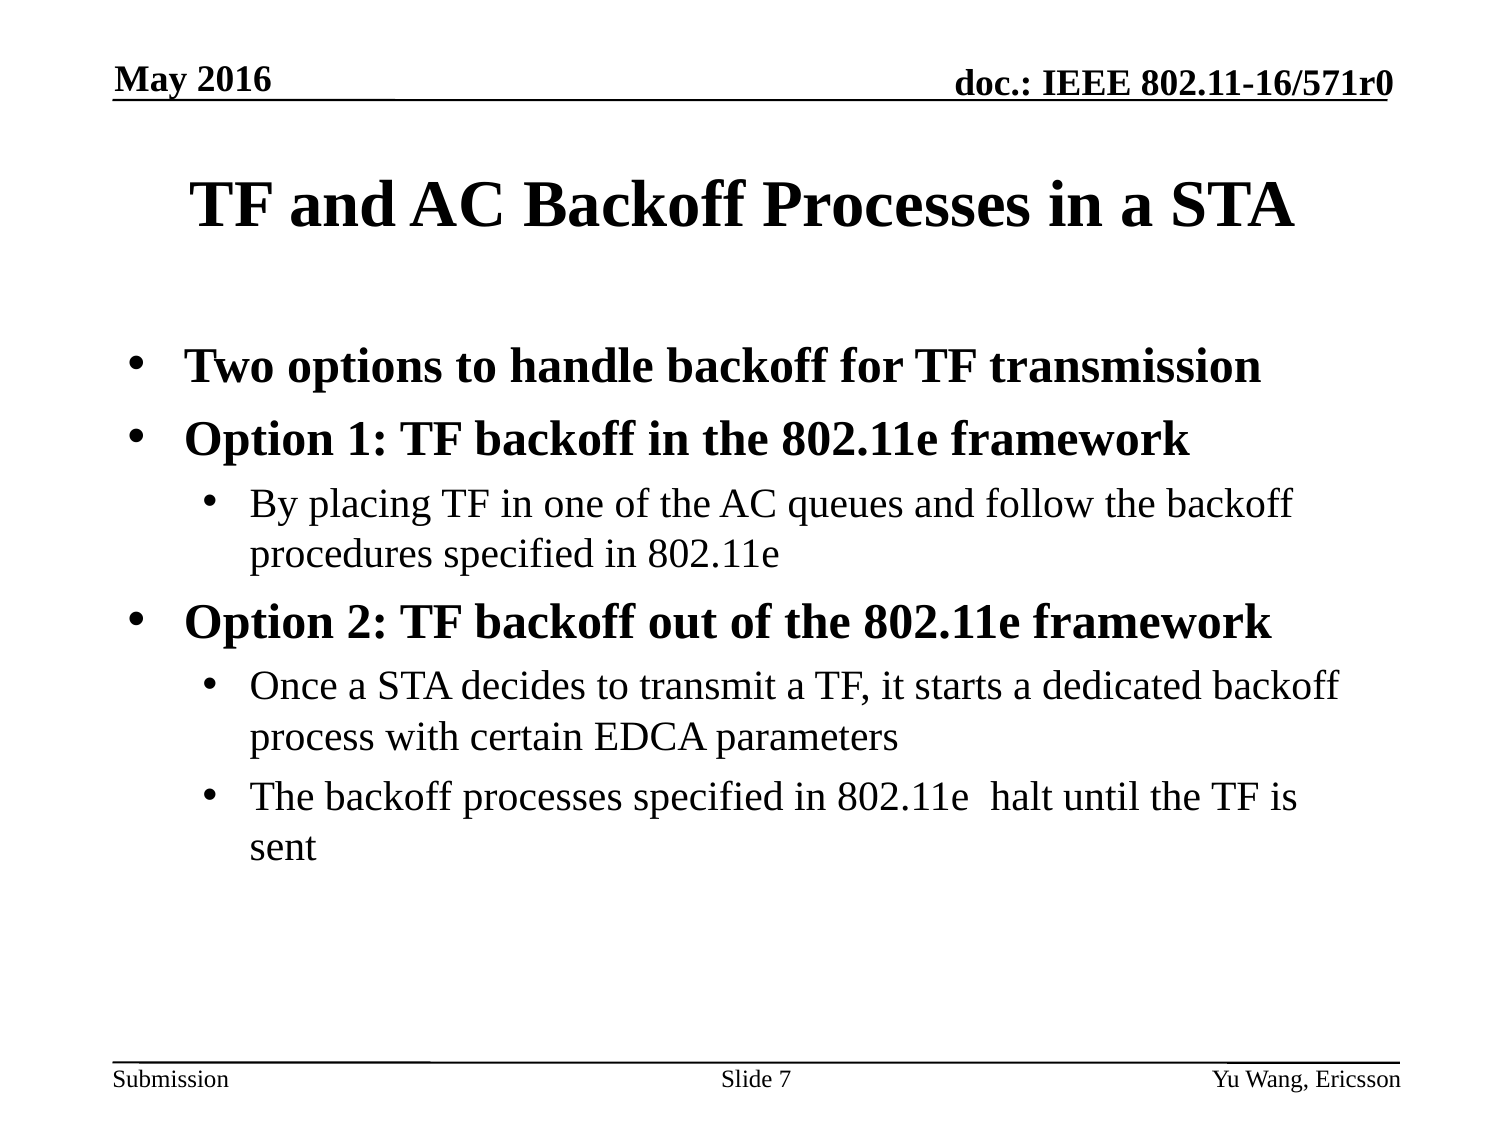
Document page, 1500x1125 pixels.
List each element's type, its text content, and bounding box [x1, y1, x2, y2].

slide_number Slide 7 [712, 1061, 800, 1123]
list Two options to handle backoff for TF transmission Option 1: TF backoff in the 802.11e framework By placing TF in one of the AC queues and follow the backoff procedures specified in 802.11e Option 2: TF backoff out of the 802.11e framework Once a STA decides to transmit a TF, it starts a dedicated backoff process with certain EDCA parameters The backoff processes specified in 802.11e halt until the TF is sent [112, 324, 1388, 1000]
footer Yu Wang, Ericsson [878, 1061, 1402, 1093]
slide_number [114, 54, 423, 100]
title TF and AC Backoff Processes in a STA [112, 112, 1388, 288]
